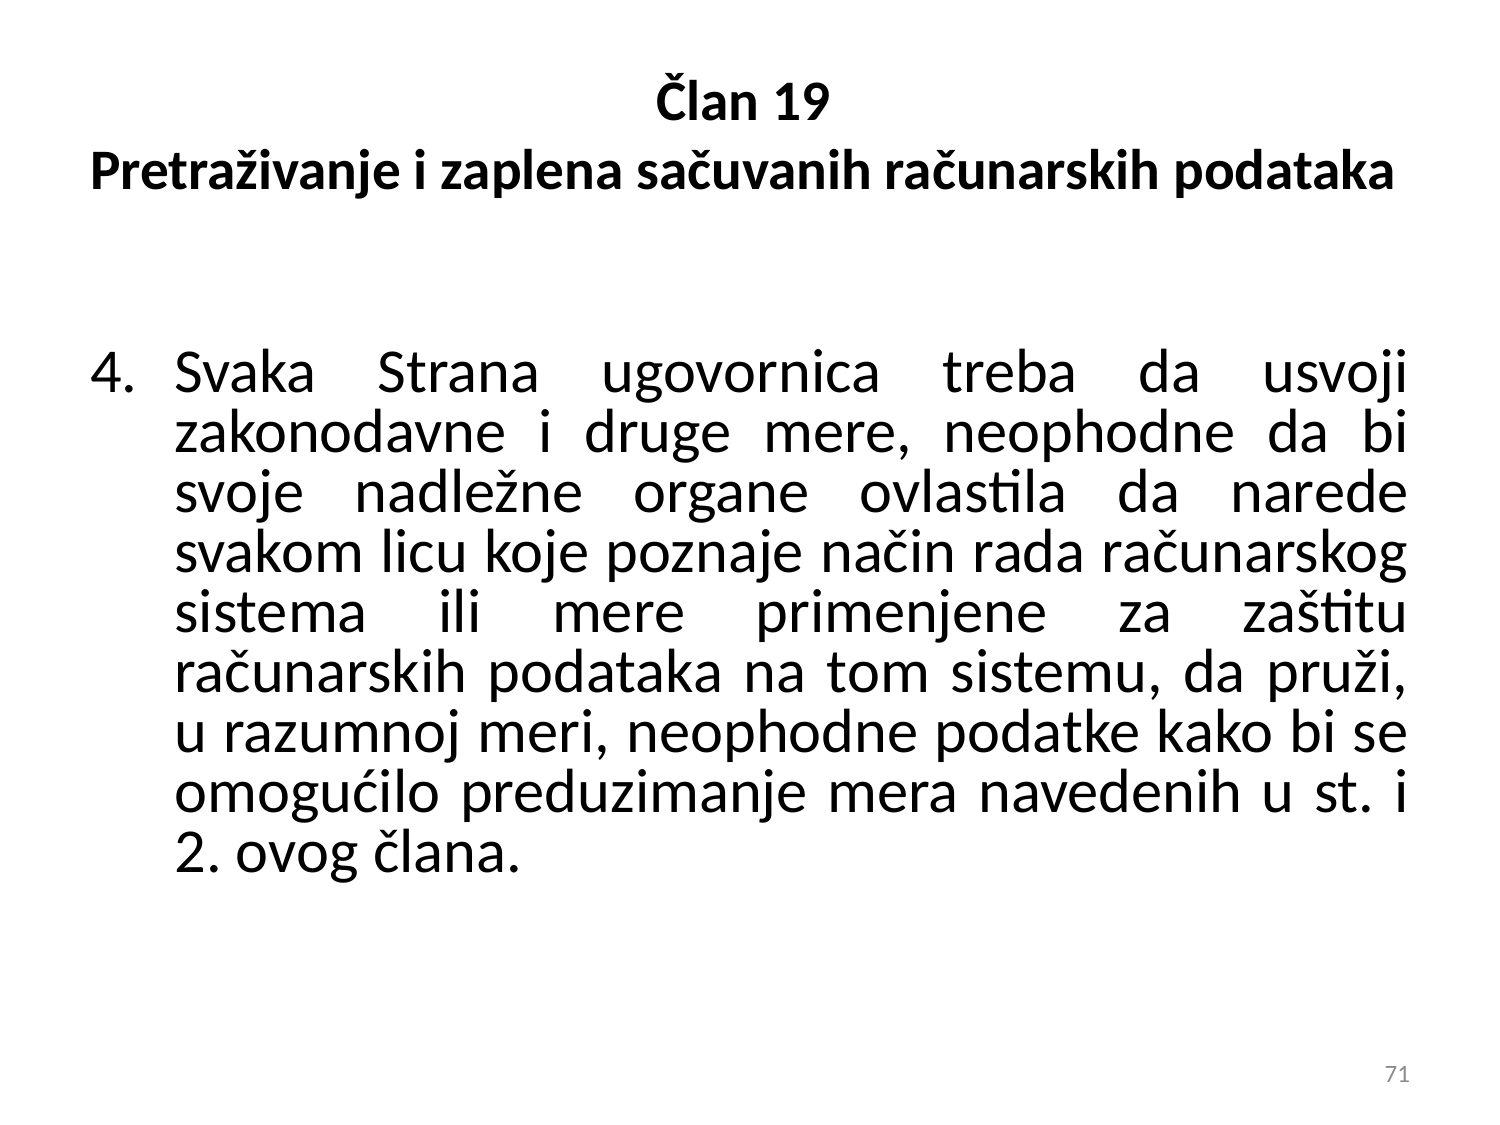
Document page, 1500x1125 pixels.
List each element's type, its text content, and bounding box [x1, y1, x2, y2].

list Svaka Strana ugovornica treba da usvoji zakonodavne i druge mere, neophodne da bi svoje nadležne organe ovlastila da narede svakom licu koje poznaje način rada računarskog sistema ili mere primenjene za zaštitu računarskih podataka na tom sistemu, da pruži, u razumnoj meri, neophodne podatke kako bi se omogućilo preduzimanje mera navedenih u st. i 2. ovog člana. [74, 337, 1426, 1066]
slide_number 71 [1074, 1042, 1425, 1103]
title Član 19 Pretraživanje i zaplena sačuvanih računarskih podataka [74, 44, 1426, 220]
